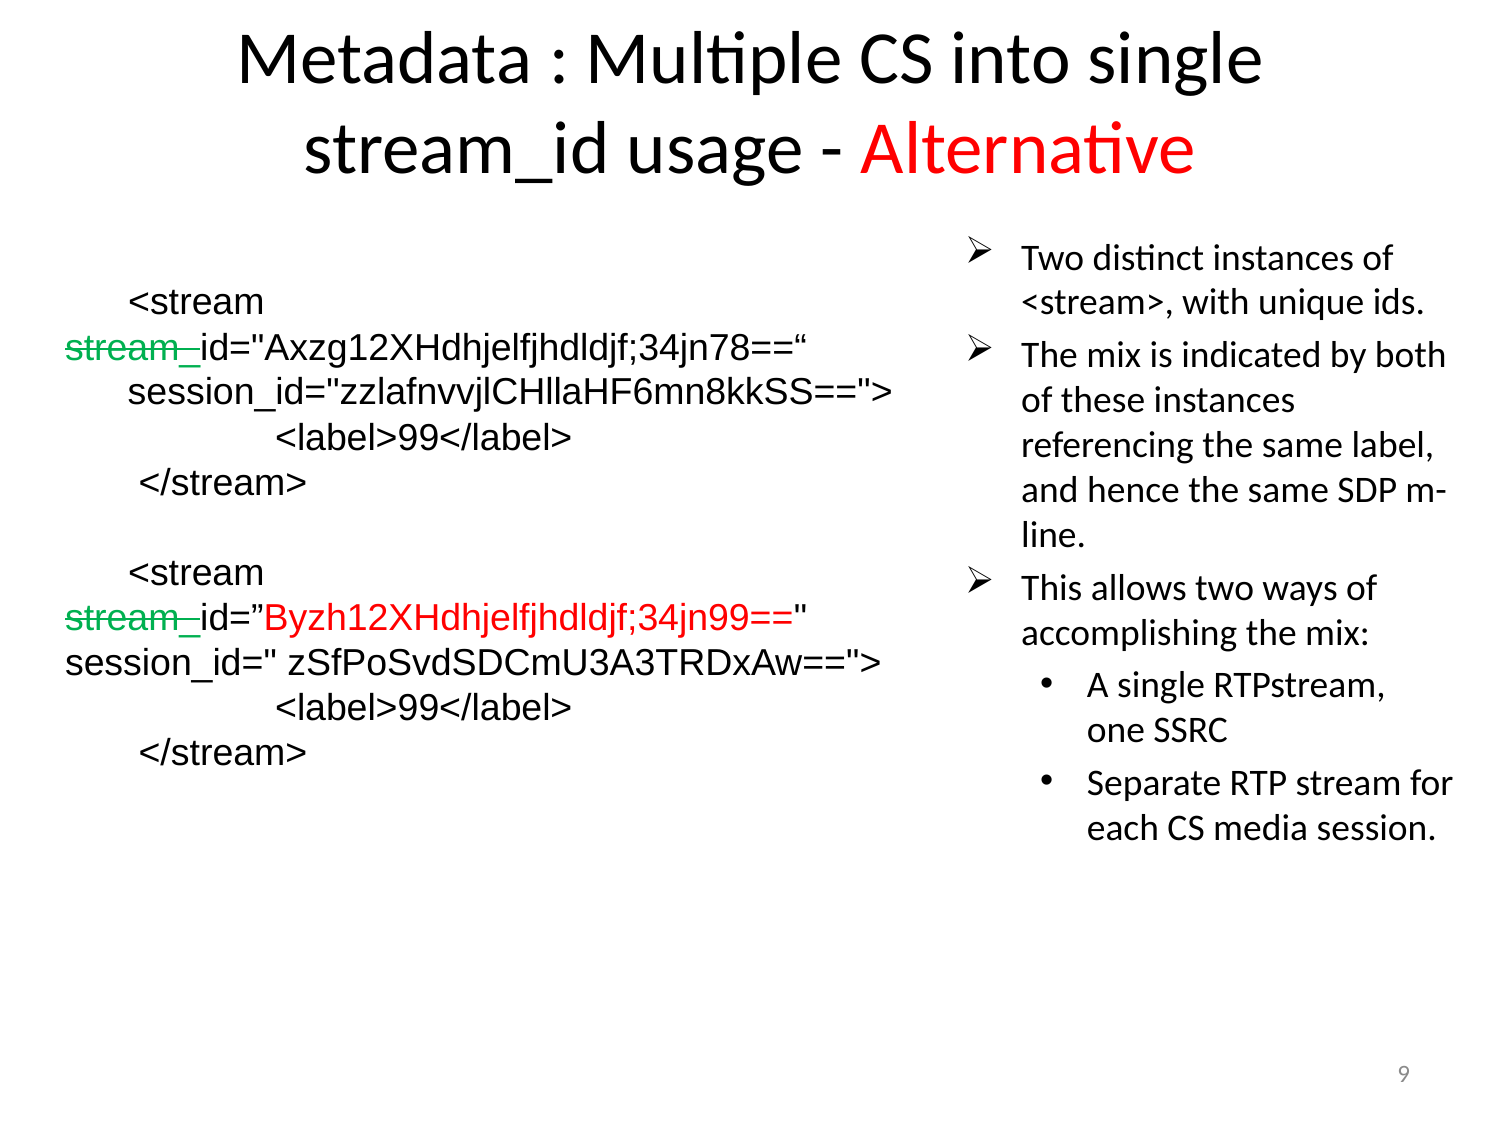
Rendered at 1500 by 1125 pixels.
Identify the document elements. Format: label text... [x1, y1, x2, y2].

text_box <stream stream_id="Axzg12XHdhjelfjhdldjf;34jn78==“ session_id="zzlafnvvjlCHllaHF6mn8kkSS=="> <label>99</label> </stream> <stream stream_id=”Byzh12XHdhjelfjhdldjf;34jn99==" session_id=" zSfPoSvdSDCmU3A3TRDxAw=="> <label>99</label> </stream> [50, 224, 913, 975]
list Two distinct instances of <stream>, with unique ids. The mix is indicated by both of these instances referencing the same label, and hence the same SDP m-line. This allows two ways of accomplishing the mix: A single RTPstream, one SSRC Separate RTP stream for each CS media session. [949, 224, 1472, 1026]
title Metadata : Multiple CS into single stream_id usage - Alternative [74, 9, 1426, 188]
slide_number 9 [1074, 1042, 1425, 1103]
